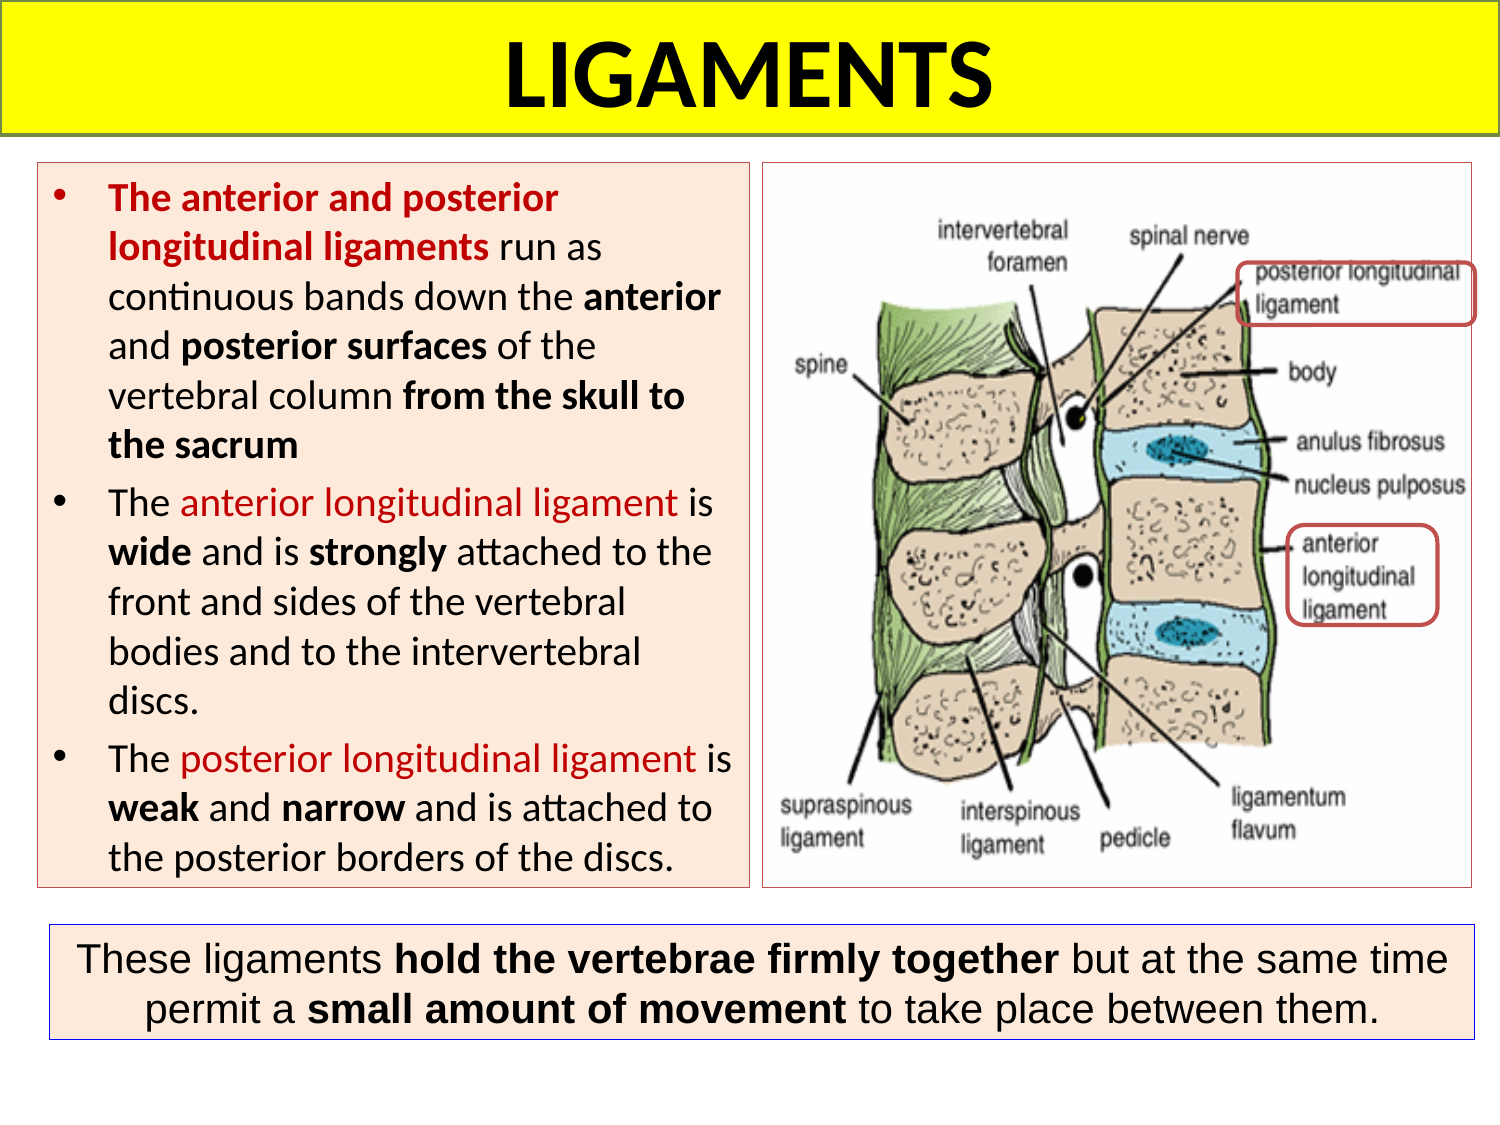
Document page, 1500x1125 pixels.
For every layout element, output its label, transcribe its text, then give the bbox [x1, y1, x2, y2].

text_box LIGAMENTS [0, 0, 1500, 137]
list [762, 162, 1472, 888]
list The anterior and posterior longitudinal ligaments run as continuous bands down the anterior and posterior surfaces of the vertebral column from the skull to the sacrum The anterior longitudinal ligament is wide and is strongly attached to the front and sides of the vertebral bodies and to the intervertebral discs. The posterior longitudinal ligament is weak and narrow and is attached to the posterior borders of the discs. [37, 162, 750, 888]
text_box These ligaments hold the vertebrae firmly together but at the same time permit a small amount of movement to take place between them. [49, 924, 1475, 1040]
